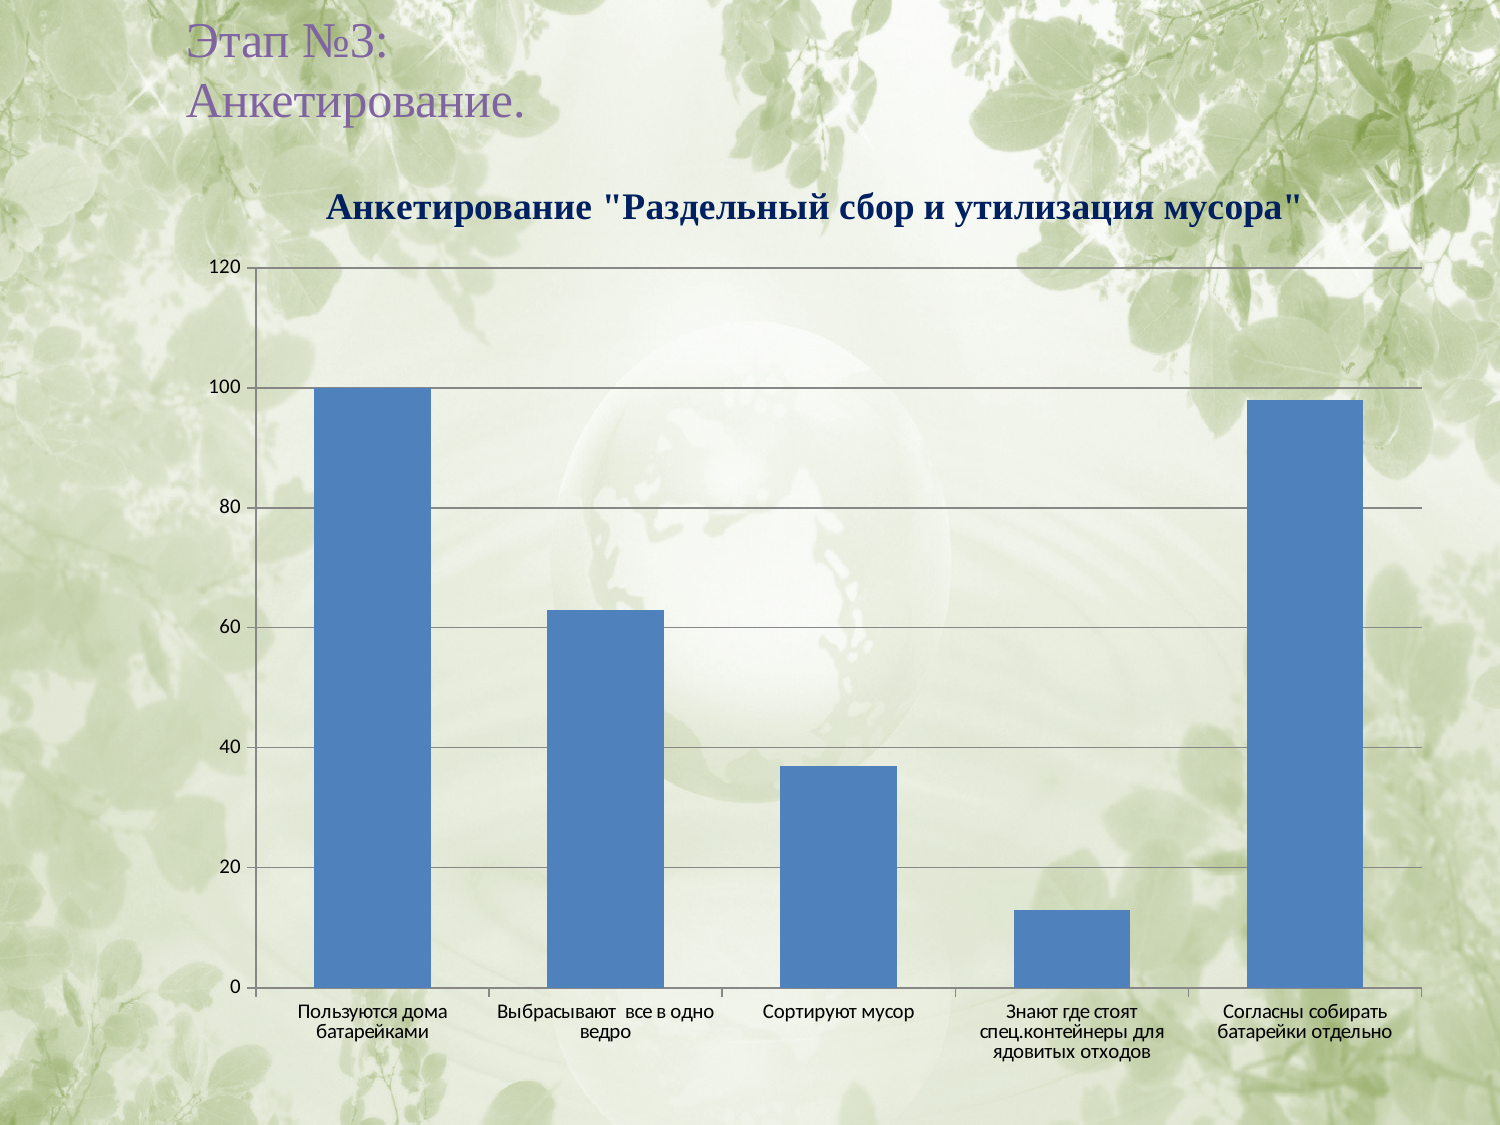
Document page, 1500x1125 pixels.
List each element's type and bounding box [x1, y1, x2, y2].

picture [0, 0, 1500, 1125]
chart [182, 148, 1448, 1083]
